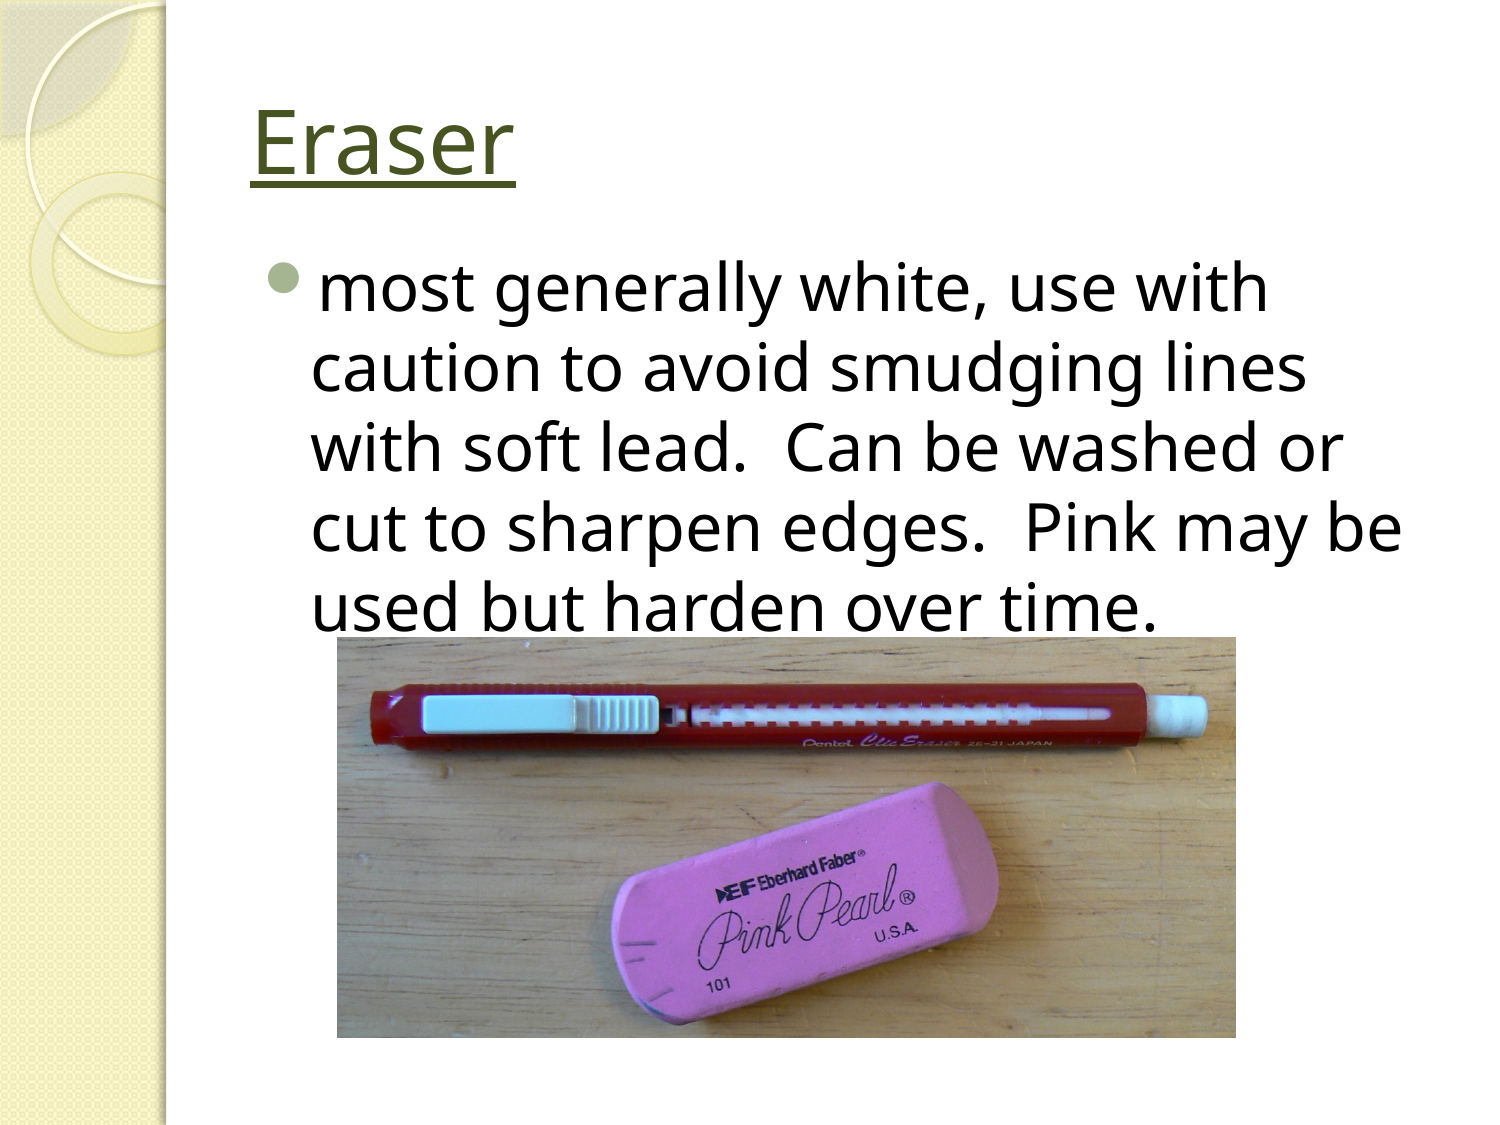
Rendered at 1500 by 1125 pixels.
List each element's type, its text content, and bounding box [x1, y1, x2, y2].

picture [337, 637, 1236, 1038]
title Eraser [235, 45, 1466, 233]
list most generally white, use with caution to avoid smudging lines with soft lead. Can be washed or cut to sharpen edges. Pink may be used but harden over time. [235, 237, 1466, 1025]
